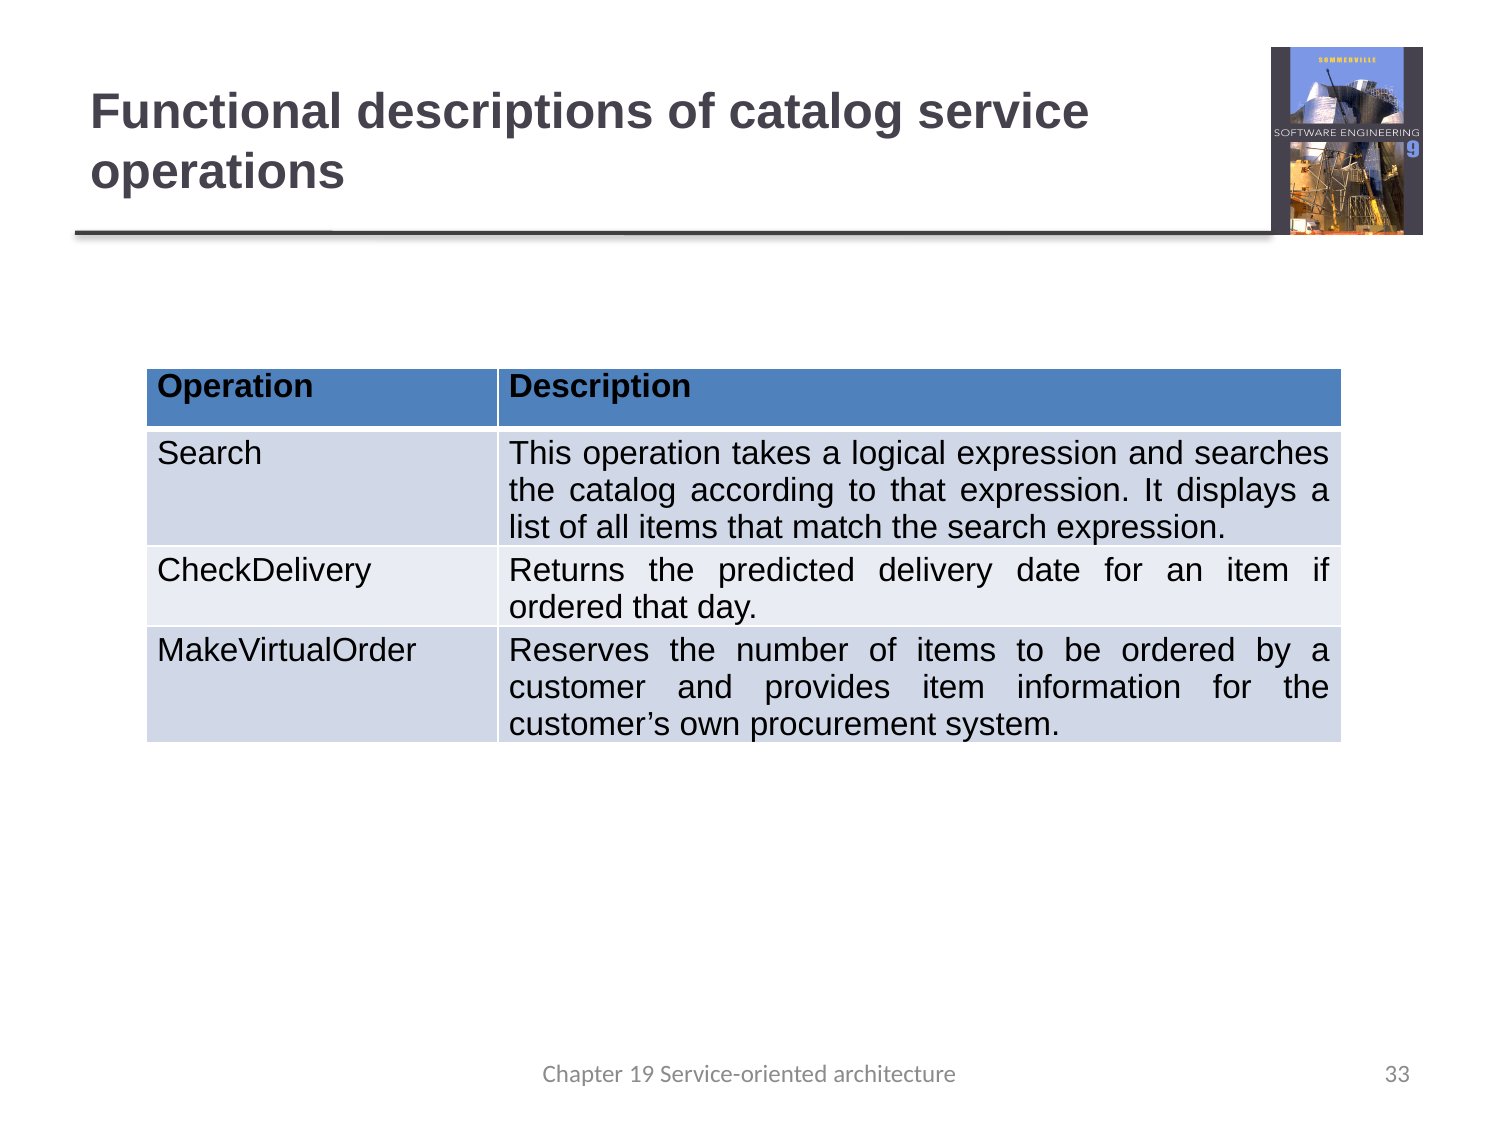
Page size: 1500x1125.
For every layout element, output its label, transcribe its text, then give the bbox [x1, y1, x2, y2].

table_cell CheckDelivery [147, 547, 497, 625]
slide_number 33 [1074, 1042, 1425, 1103]
table_cell Returns the predicted delivery date for an item if ordered that day. [499, 547, 1341, 625]
footer Chapter 19 Service-oriented architecture [512, 1042, 988, 1103]
picture [1272, 47, 1423, 235]
table_header Operation [147, 369, 497, 426]
table_header Description [499, 369, 1341, 426]
title Functional descriptions of catalog service operations [74, 44, 1272, 233]
table_cell Search [147, 432, 497, 545]
table_cell This operation takes a logical expression and searches the catalog according to that expression. It displays a list of all items that match the search expression. [499, 432, 1341, 545]
table_cell Reserves the number of items to be ordered by a customer and provides item information for the customer’s own procurement system. [499, 627, 1341, 742]
table_cell MakeVirtualOrder [147, 627, 497, 742]
